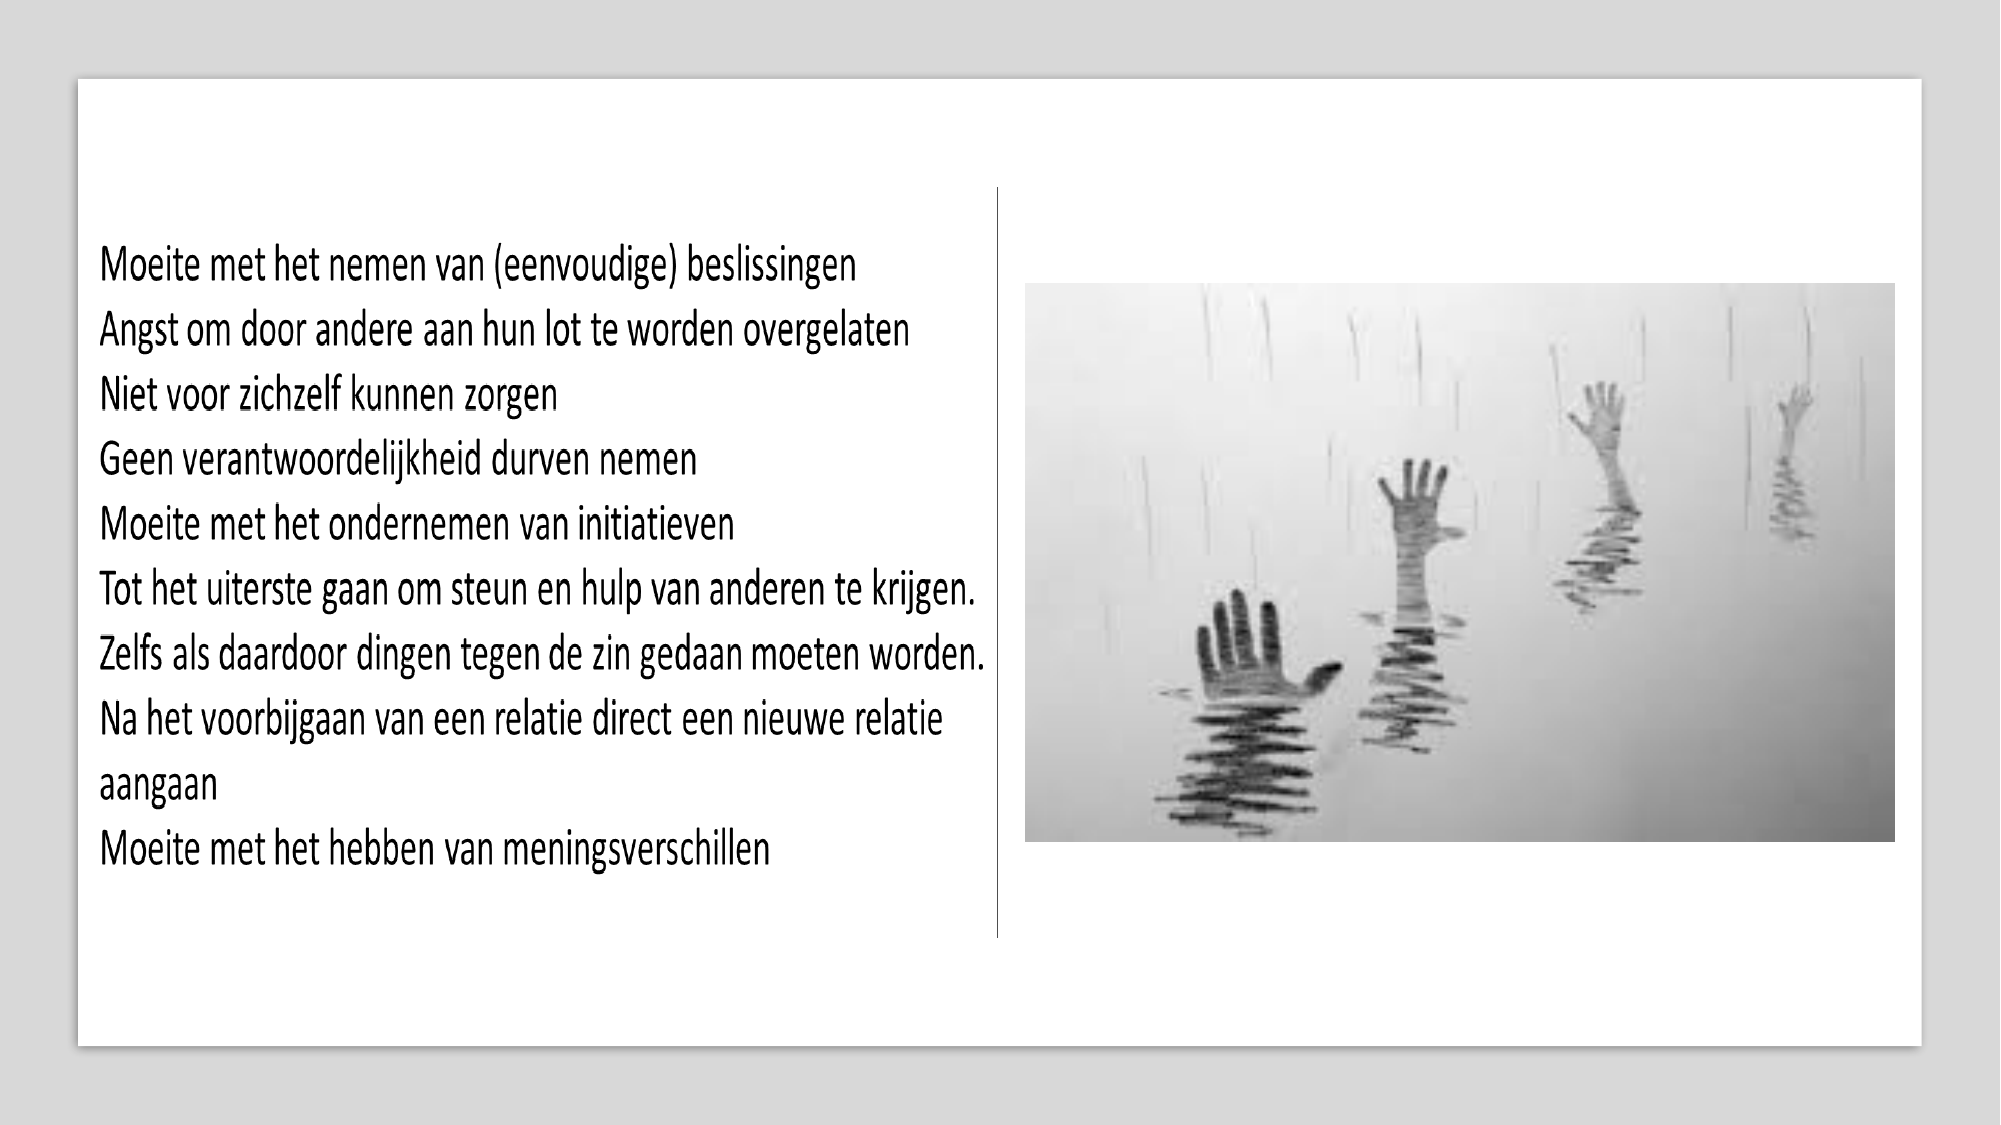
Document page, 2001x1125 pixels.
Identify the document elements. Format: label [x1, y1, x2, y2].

picture [998, 213, 1006, 912]
picture [78, 213, 997, 912]
text_box [0, 0, 2000, 1125]
picture [1025, 283, 1895, 842]
text_box [77, 78, 1923, 1047]
